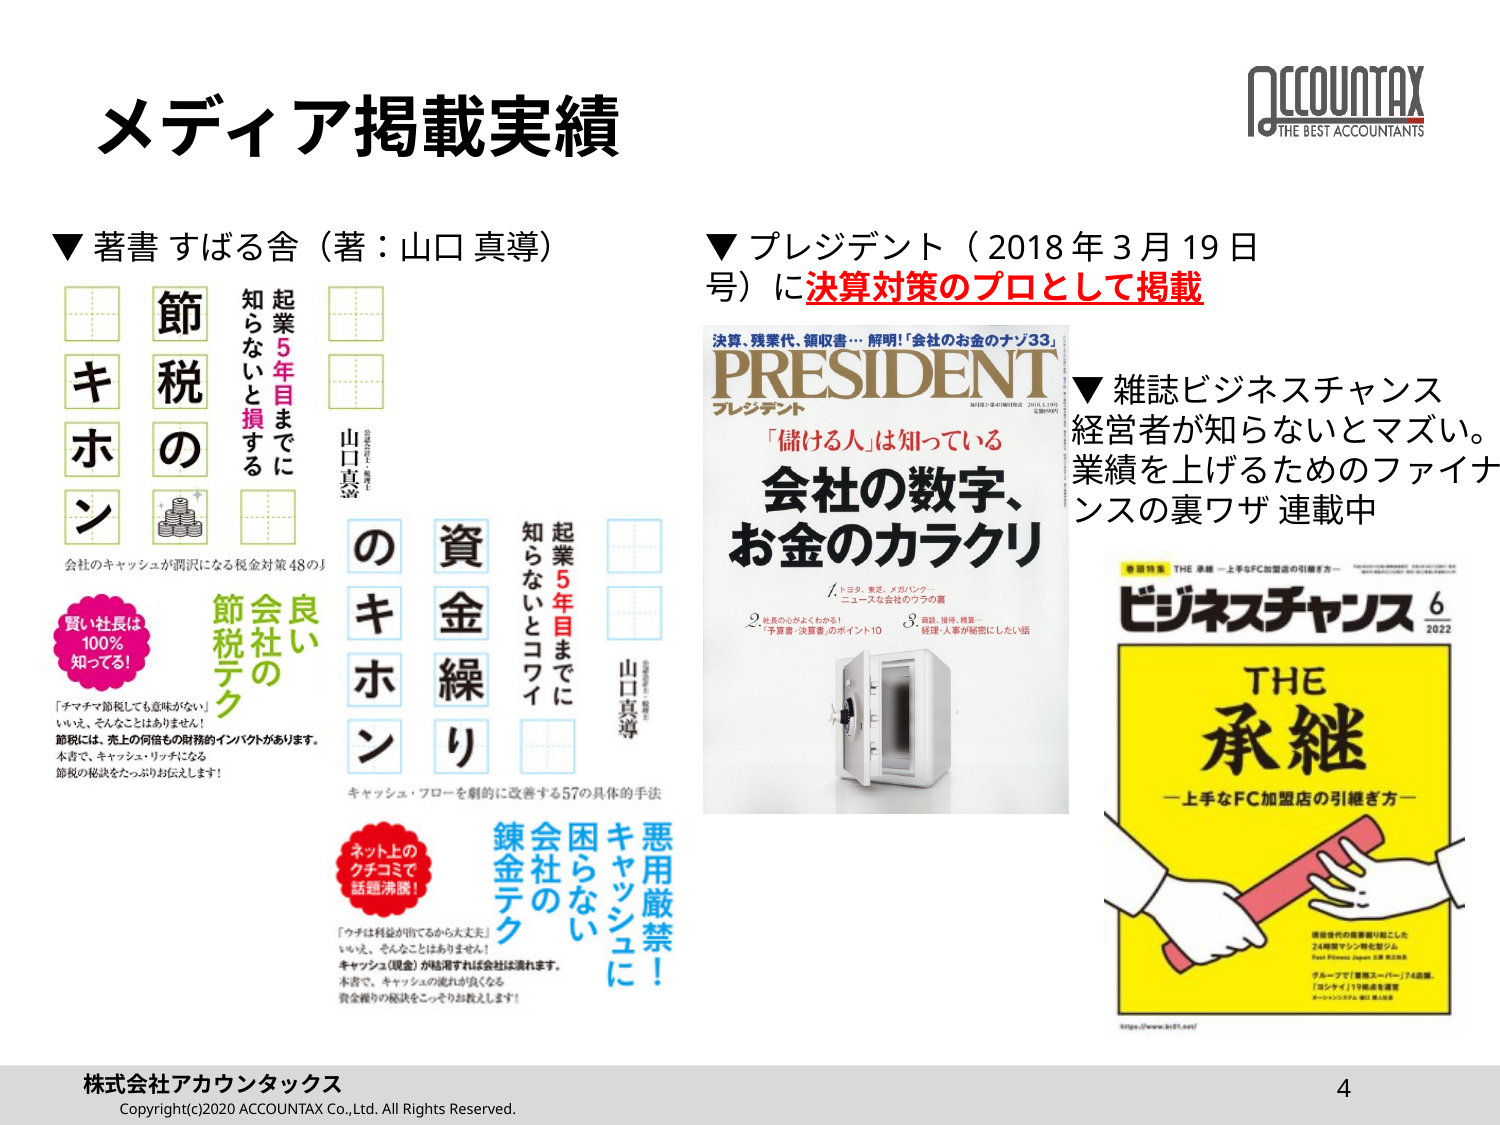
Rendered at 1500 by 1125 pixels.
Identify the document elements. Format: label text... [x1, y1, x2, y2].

picture [41, 264, 687, 1019]
title メディア掲載実績 [76, 31, 1176, 219]
list ▼著書 すばる舎（著：山口 真導） [36, 218, 763, 312]
picture [1104, 551, 1466, 1039]
picture [703, 324, 1070, 814]
slide_number 4 [1266, 1064, 1422, 1118]
text_box ▼雑誌ビジネスチャンス 経営者が知らないとマズい。業績を上げるためのファイナンスの裏ワザ 連載中 [1074, 361, 1500, 537]
text_box ▼プレジデント（2018年3月19日号）に決算対策のプロとして掲載 [691, 219, 1328, 314]
picture [1248, 66, 1424, 137]
